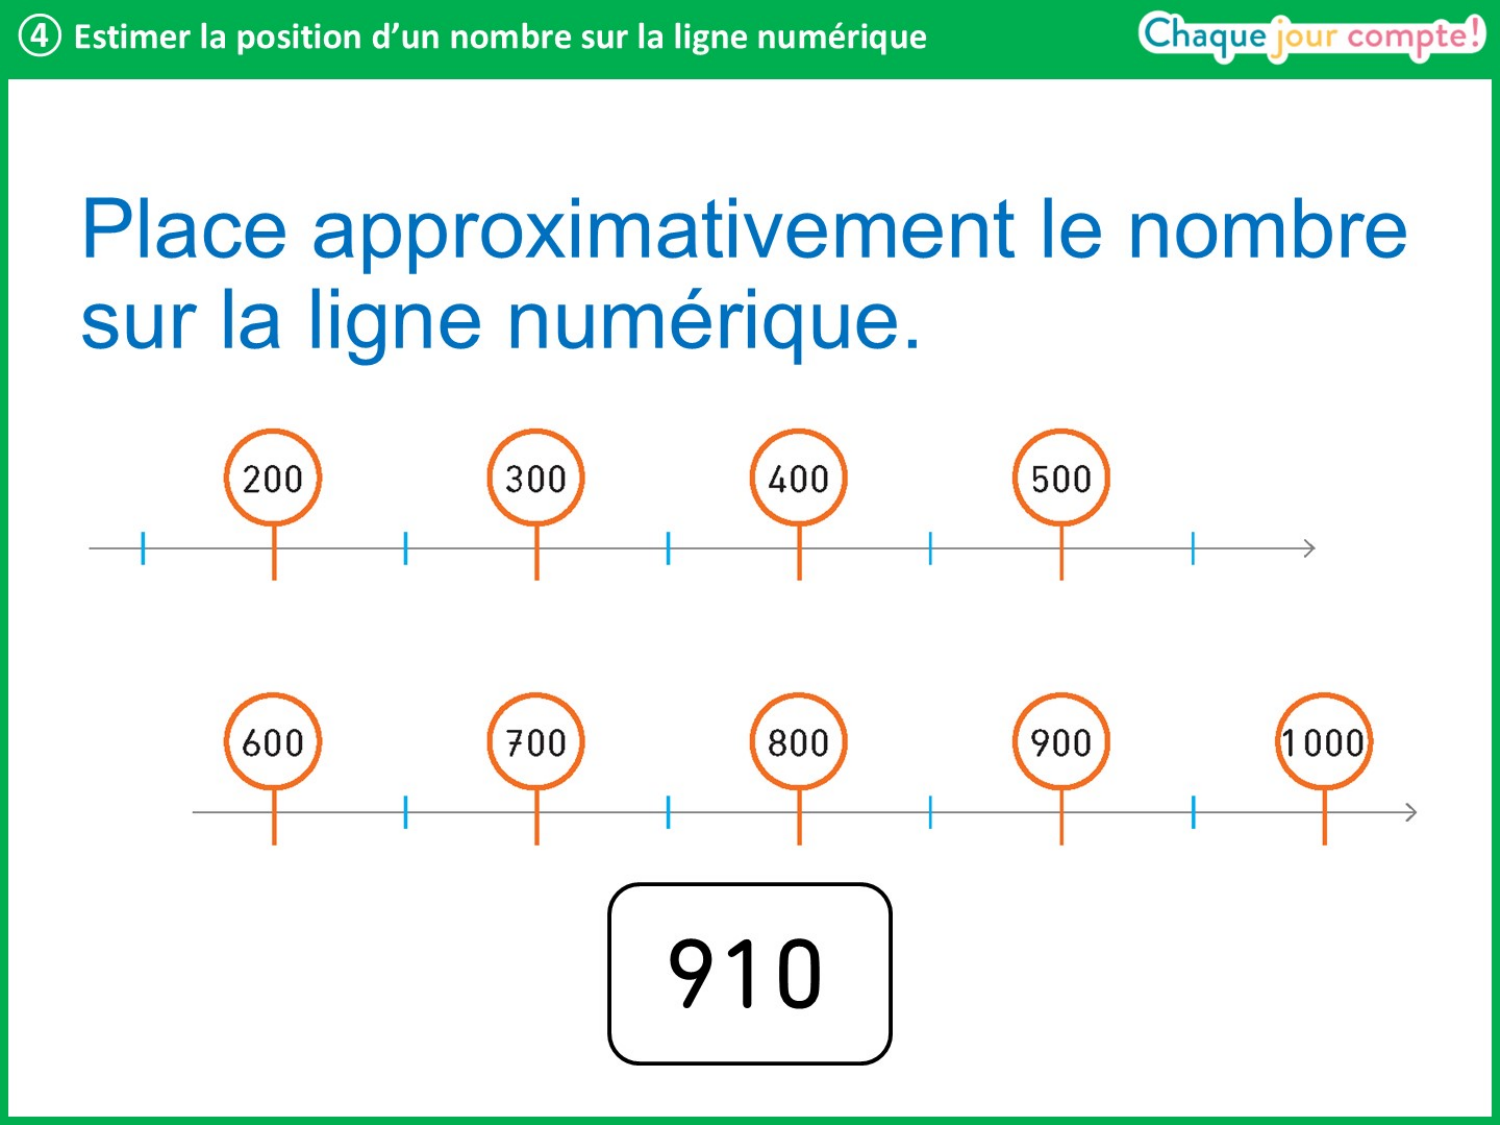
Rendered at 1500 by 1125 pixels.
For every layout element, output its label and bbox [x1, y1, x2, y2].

list [0, 0, 1500, 1125]
